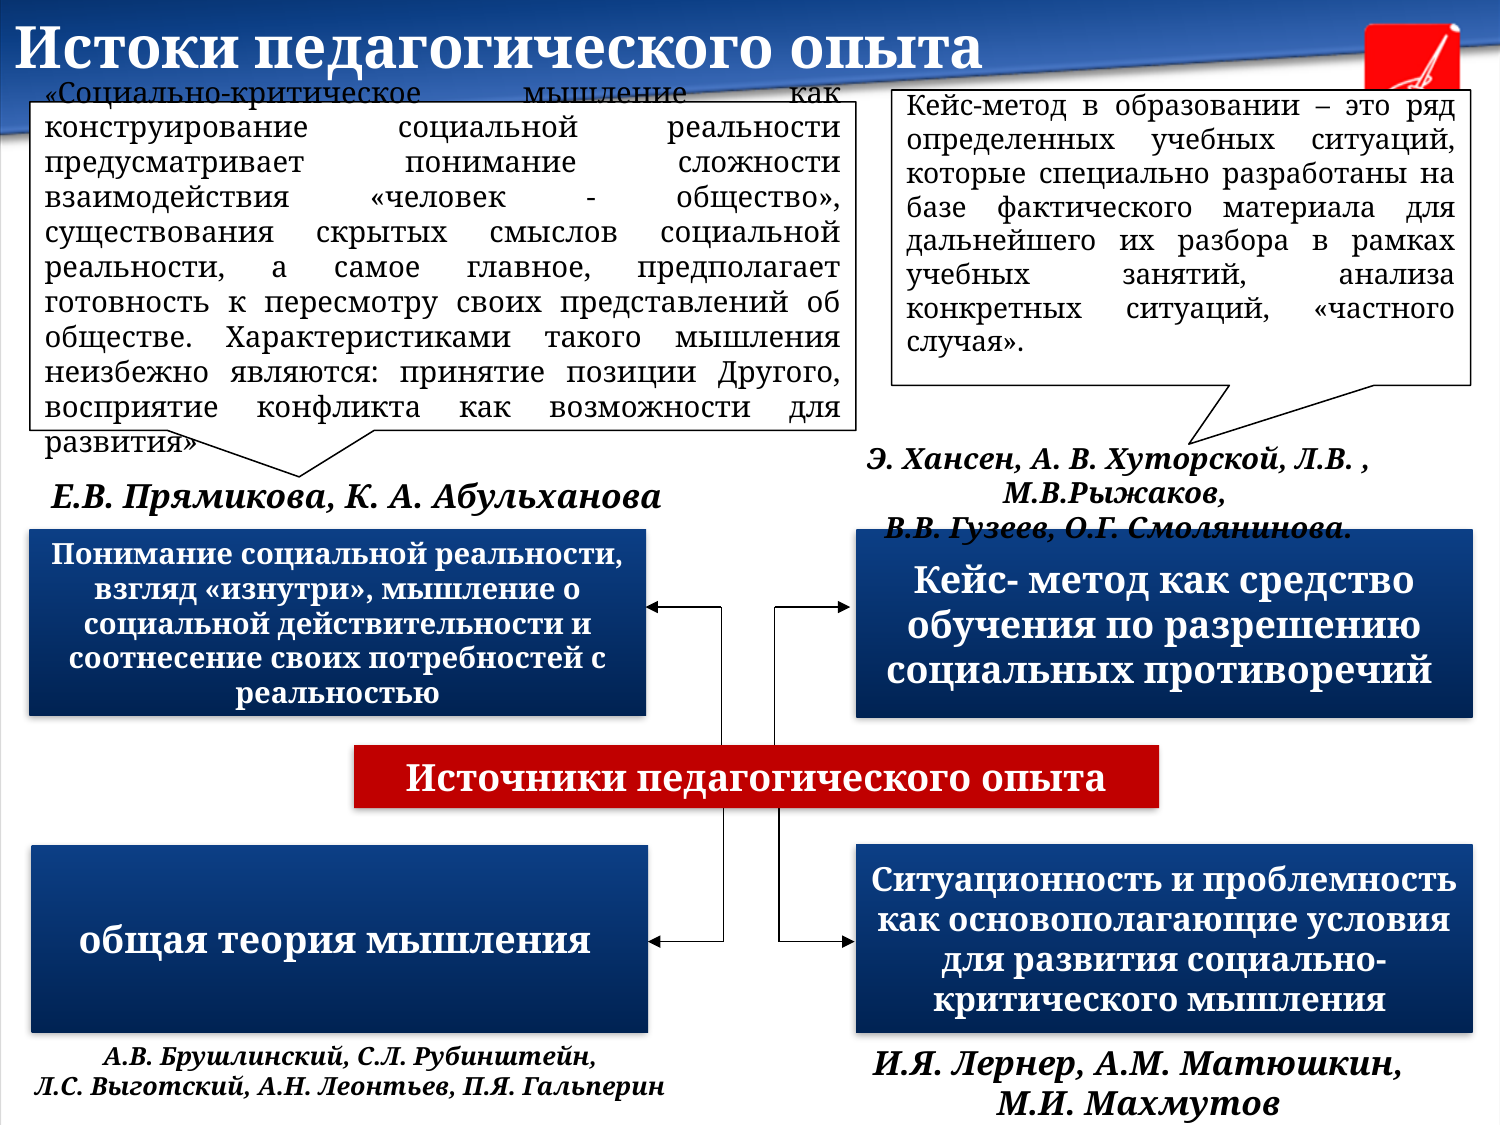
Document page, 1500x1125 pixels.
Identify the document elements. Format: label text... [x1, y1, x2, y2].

text_box Источники педагогического опыта [726, 745, 773, 809]
text_box А.В. Брушлинский, С.Л. Рубинштейн, Л.С. Выготский, А.Н. Леонтьев, П.Я. Гальперин [0, 1033, 717, 1109]
text_box Источники педагогического опыта [354, 745, 642, 809]
text_box Кейс- метод как средство обучения по разрешению социальных противоречий [856, 593, 1473, 718]
text_box Источники педагогического опыта [855, 745, 1160, 809]
text_box «Социально-критическое мышление как конструирование социальной реальности предусматривает понимание сложности взаимодействия «человек - общество», существования скрытых смыслов социальной реальности, а самое главное, предполагает готовность к пересмотру своих представлений об обществе. Характеристиками такого мышления неизбежно являются: принятие позиции Другого, восприятие конфликта как возможности для развития» [27, 99, 859, 467]
text_box И.Я. Лернер, А.М. Матюшкин, М.И. Махмутов [774, 1034, 1500, 1125]
text_box Ситуационность и проблемность как основополагающие условия для развития социально-критического мышления [856, 844, 1473, 1033]
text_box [645, 606, 722, 759]
text_box Истоки педагогического опыта [0, 0, 1396, 90]
text_box Кейс-метод в образовании – это ряд определенных учебных ситуаций, которые специально разработаны на базе фактического материала для дальнейшего их разбора в рамках учебных занятий, анализа конкретных ситуаций, «частного случая». [889, 87, 1473, 432]
picture [0, 90, 1224, 467]
text_box Э. Хансен, А. В. Хуторской, Л.В. , М.В.Рыжаков, В.В. Гузеев, О.Г. Смолянинова. [738, 432, 1500, 593]
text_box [778, 759, 855, 942]
text_box Е.В. Прямикова, К. А. Абульханова [0, 467, 715, 603]
picture [1238, 0, 1500, 432]
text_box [647, 759, 724, 942]
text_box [774, 606, 851, 761]
text_box Понимание социальной реальности, взгляд «изнутри», мышление о социальной действительности и соотнесение своих потребностей с реальностью [29, 603, 647, 716]
picture [0, 433, 1500, 1125]
text_box общая теория мышления [31, 845, 649, 1033]
picture [0, 603, 647, 1033]
